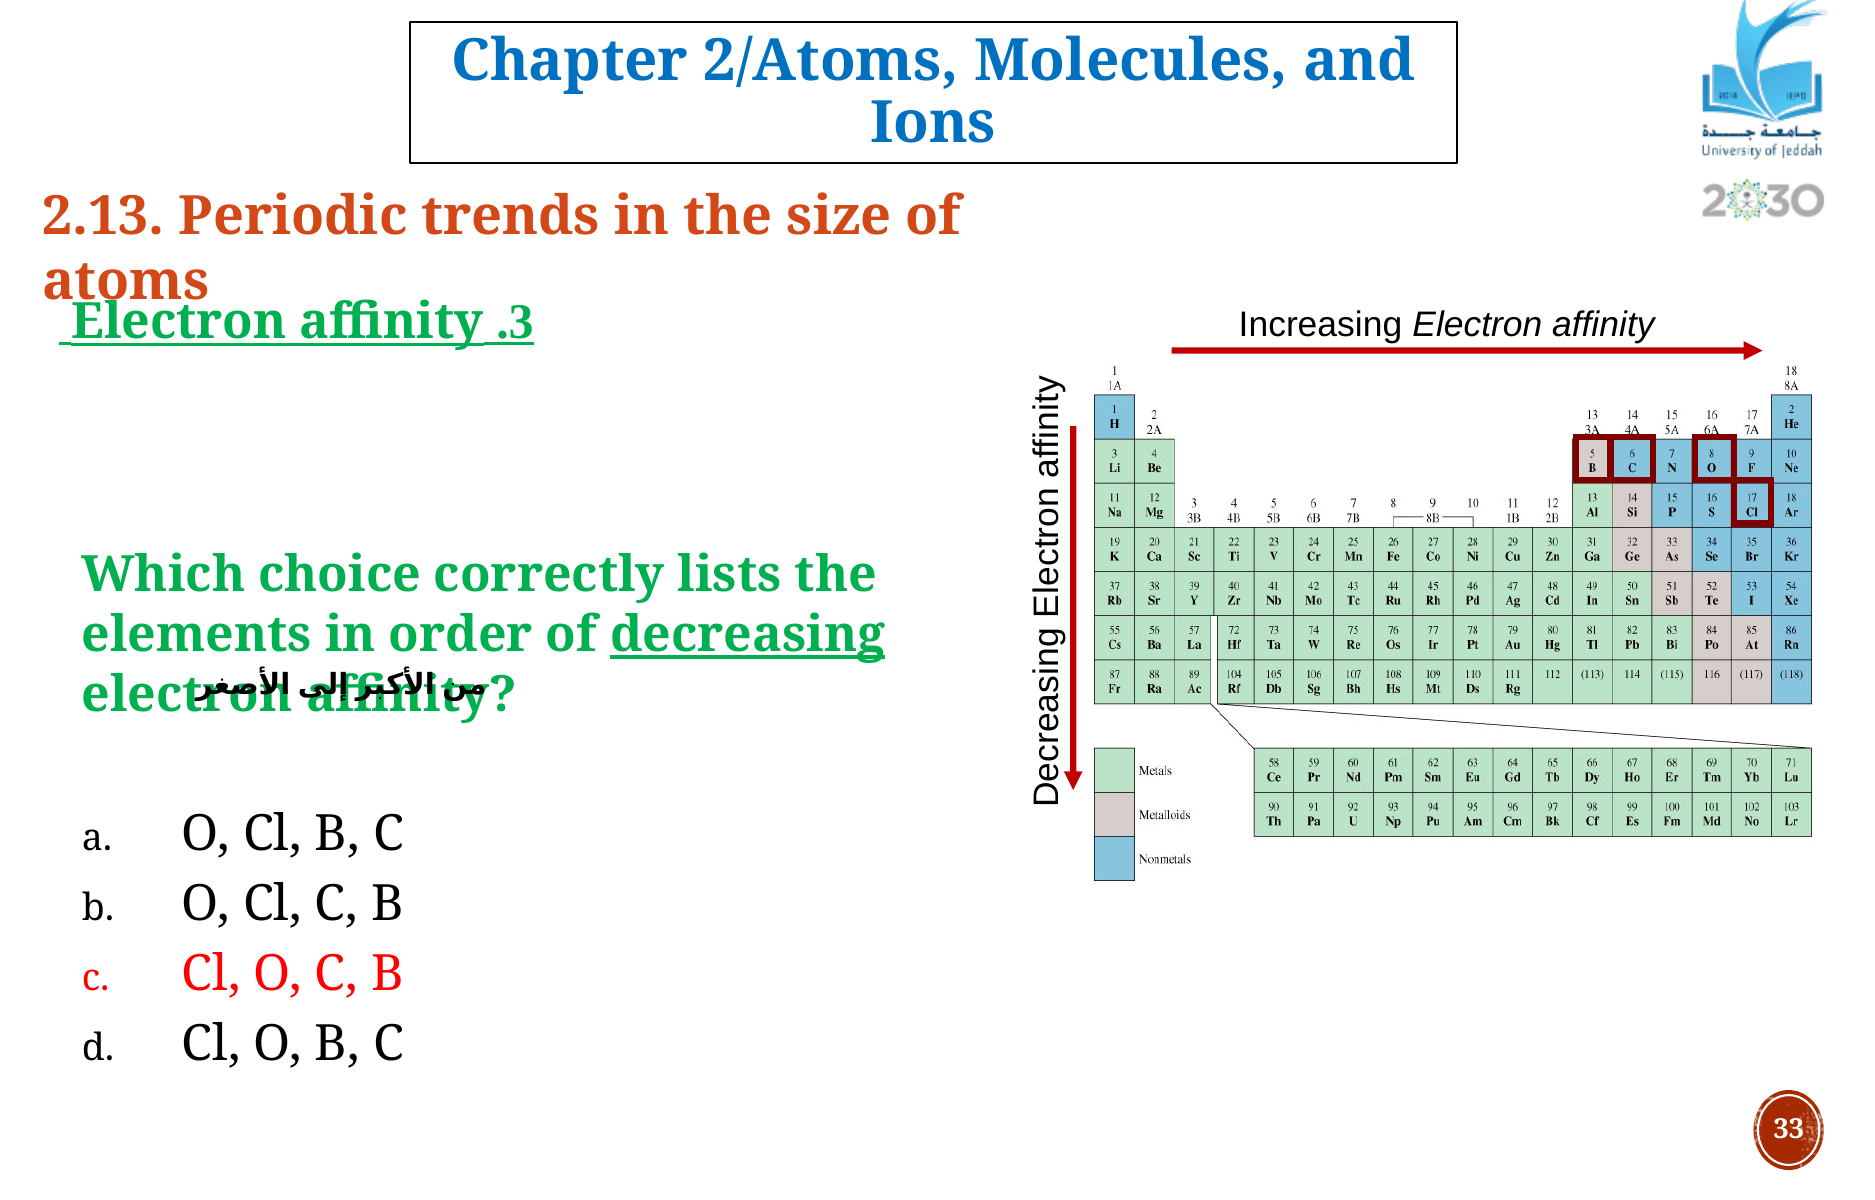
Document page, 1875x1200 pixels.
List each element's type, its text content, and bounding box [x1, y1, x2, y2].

text_box Chapter 2/Atoms, Molecules, and Ions [409, 21, 1458, 164]
picture [1681, 0, 1846, 227]
text_box Which choice correctly lists the elements in order of decreasing electron affinity? O, Cl, B, C O, Cl, C, B Cl, O, C, B Cl, O, B, C [67, 533, 985, 1027]
text_box [204, 26, 1658, 178]
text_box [1019, 296, 1811, 883]
slide_number 33 [1739, 1097, 1838, 1162]
text_box 3. Electron affinity [44, 319, 662, 342]
text_box من الأكبر إلى الأصغر [180, 657, 502, 708]
text_box 2.13. Periodic trends in the size of atoms [26, 173, 1150, 319]
